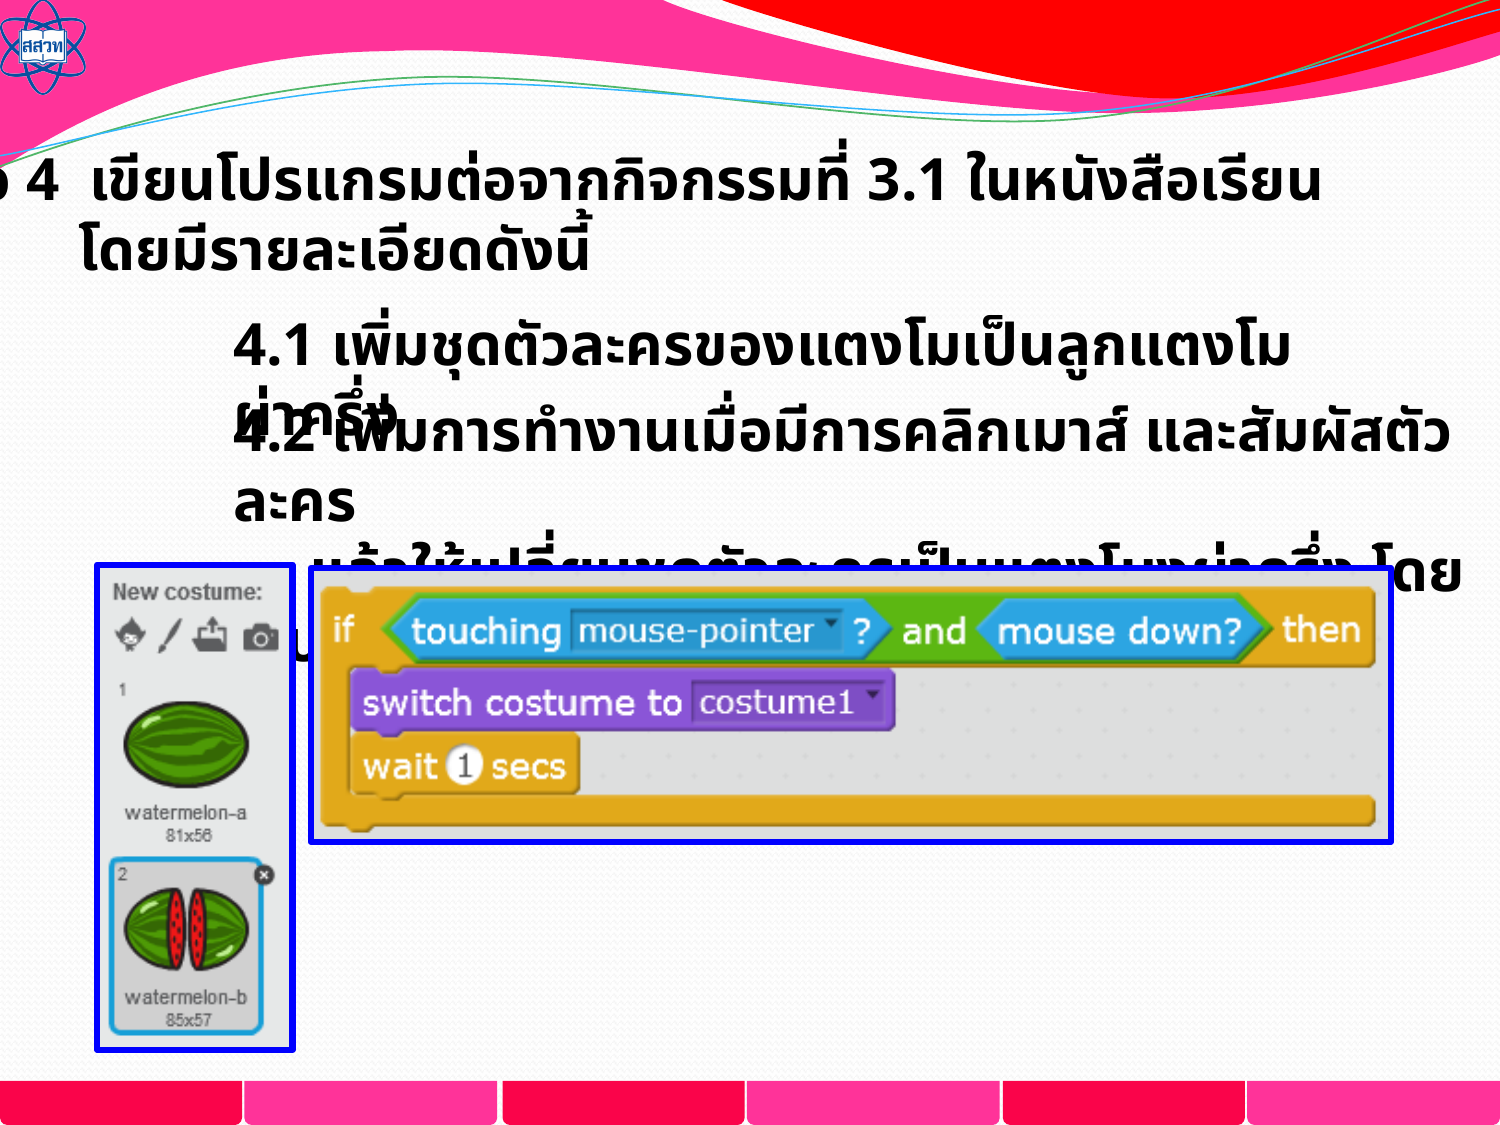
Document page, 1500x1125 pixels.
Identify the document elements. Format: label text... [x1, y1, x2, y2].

text_box ข้อ 4 เขียนโปรแกรมต่อจากกิจกรรมที่ 3.1 ในหนังสือเรียน โดยมีรายละเอียดดังนี้ [0, 134, 1339, 289]
text_box 4.2 เพิ่มการทำงานเมื่อมีการคลิกเมาส์ และสัมผัสตัวละคร แล้วให้เปลี่ยนชุดตัวละครเป็นแตงโมงผ่าครึ่ง โดยใช้บล็อกคำสั่ง [218, 385, 1495, 680]
picture [313, 570, 1389, 839]
text_box 4.1 เพิ่มชุดตัวละครของแตงโมเป็นลูกแตงโมผ่าครึ่ง [218, 299, 1329, 385]
picture [0, 0, 86, 95]
picture [100, 567, 290, 1047]
